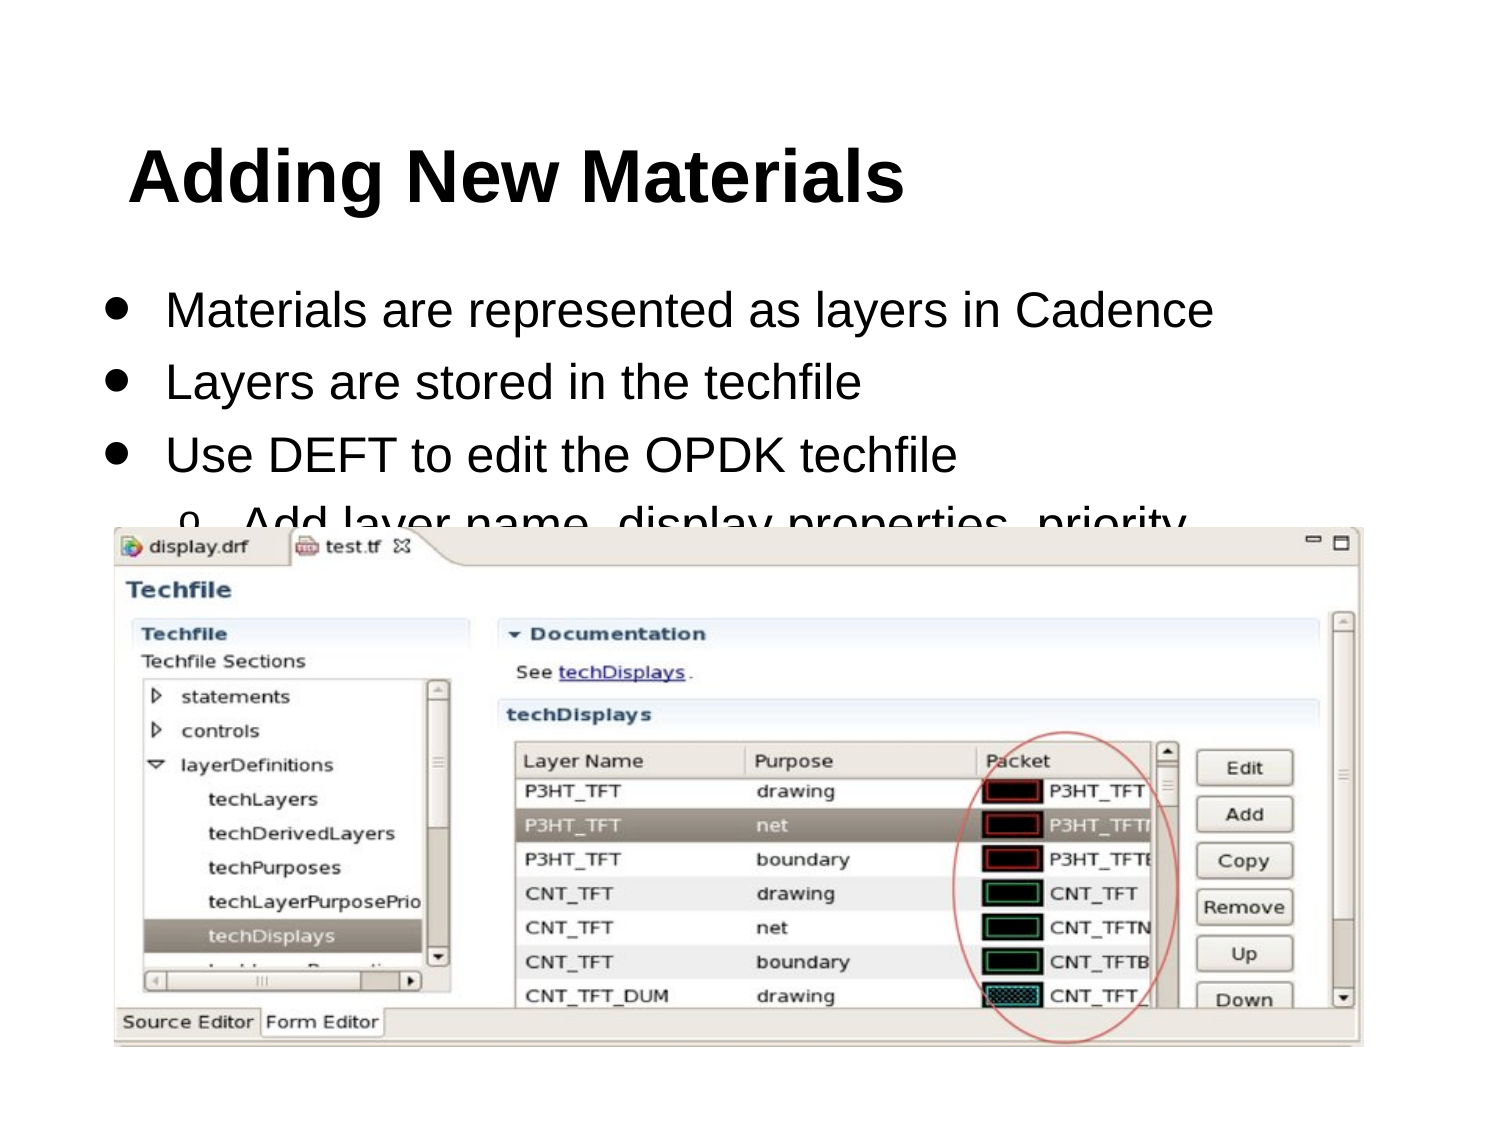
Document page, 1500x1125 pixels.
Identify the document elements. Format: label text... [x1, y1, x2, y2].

text_box [113, 527, 1364, 1047]
title Adding New Materials [75, 14, 1425, 233]
list Materials are represented as layers in Cadence Layers are stored in the techfile Use DEFT to edit the OPDK techfile Add layer name, display properties, priority [75, 262, 1425, 931]
